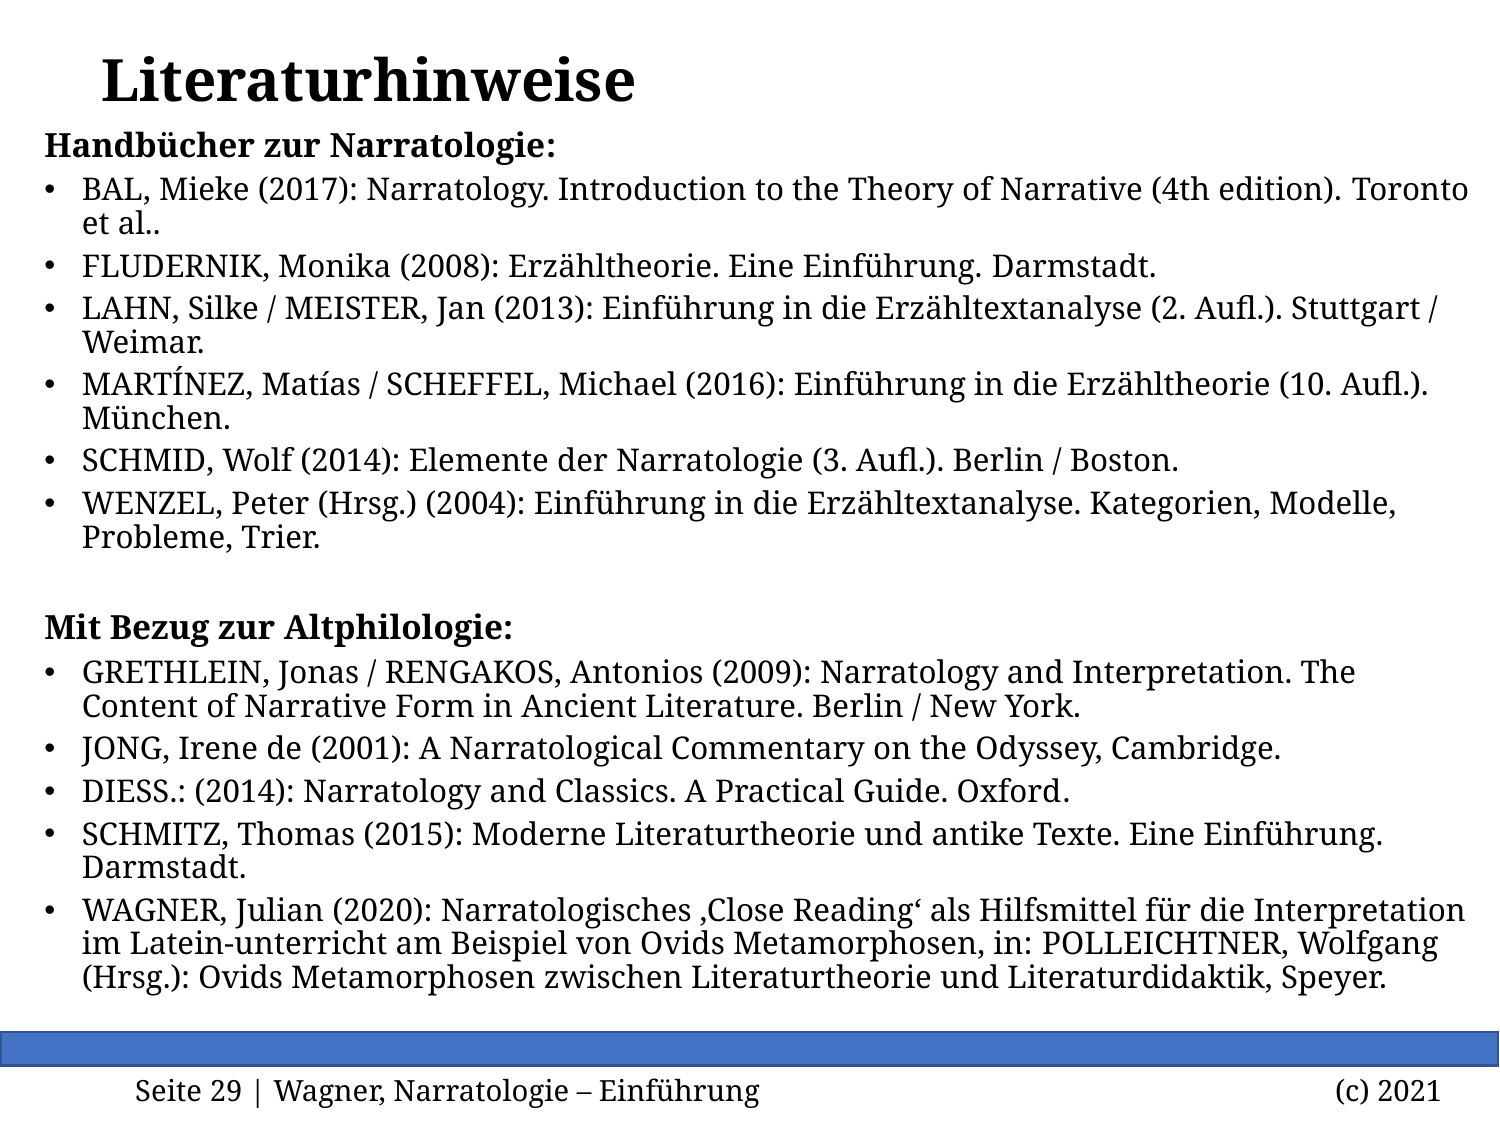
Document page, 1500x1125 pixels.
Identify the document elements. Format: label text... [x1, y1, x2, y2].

text_box Seite <Foliennummer> | Wagner, Narratologie – Einführung (c) 2021 [120, 1064, 1500, 1120]
text_box Handbücher zur Narratologie: Bal, Mieke (2017): Narratology. Introduction to the Theory of Narrative (4th edition). Toronto et al.. Fludernik, Monika (2008): Erzähltheorie. Eine Einführung. Darmstadt. Lahn, Silke / Meister, Jan (2013): Einführung in die Erzähltextanalyse (2. Aufl.). Stuttgart / Weimar. Martínez, Matías / Scheffel, Michael (2016): Einführung in die Erzähltheorie (10. Aufl.). München. Schmid, Wolf (2014): Elemente der Narratologie (3. Aufl.). Berlin / Boston. Wenzel, Peter (Hrsg.) (2004): Einführung in die Erzähltextanalyse. Kategorien, Modelle, Probleme, Trier. Mit Bezug zur Altphilologie: Grethlein, Jonas / Rengakos, Antonios (2009): Narratology and Interpretation. The Content of Narrative Form in Ancient Literature. Berlin / New York. Jong, Irene de (2001): A Narratological Commentary on the Odyssey, Cambridge. Diess.: (2014): Narratology and Classics. A Practical Guide. Oxford. Schmitz, Thomas (2015): Moderne Literaturtheorie und antike Texte. Eine Einführung. Darmstadt. Wagner, Julian (2020): Narratologisches ‚Close Reading‘ als Hilfsmittel für die Interpretation im Latein-unterricht am Beispiel von Ovids Metamorphosen, in: Polleichtner, Wolfgang (Hrsg.): Ovids Metamorphosen zwischen Literaturtheorie und Literaturdidaktik, Speyer. [29, 121, 1488, 1032]
title Literaturhinweise [101, 21, 1399, 121]
text_box [0, 1031, 1499, 1067]
